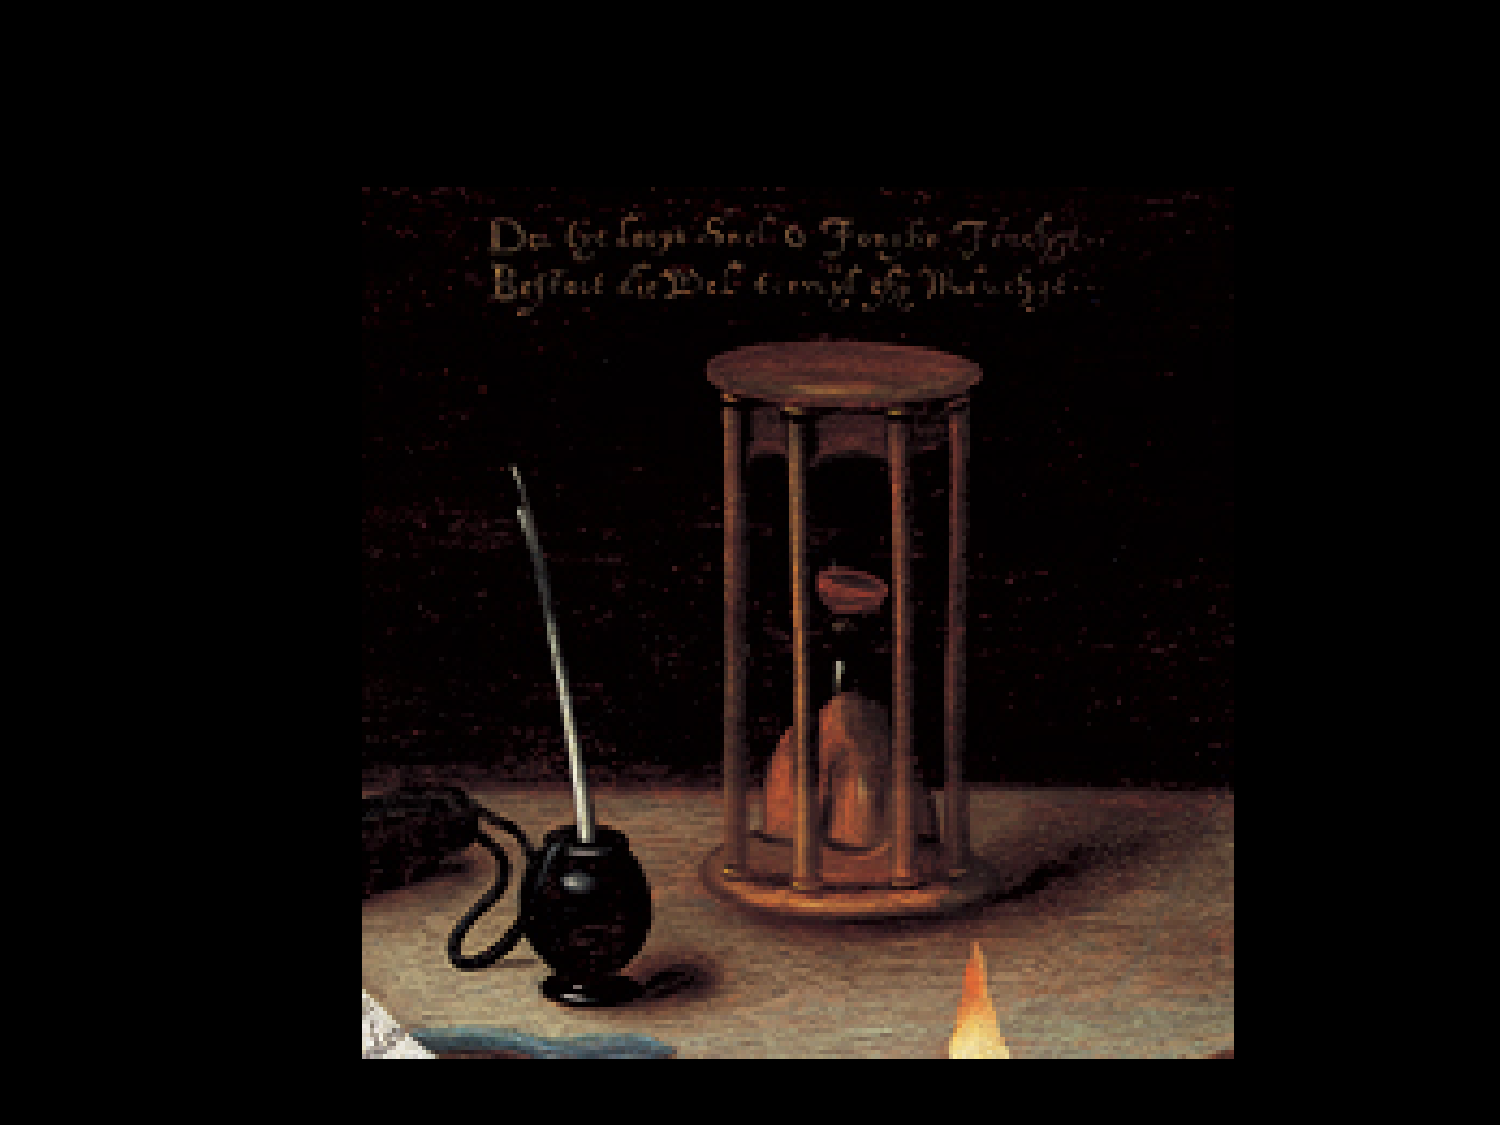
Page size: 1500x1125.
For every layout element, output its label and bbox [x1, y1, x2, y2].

list [362, 187, 1234, 1059]
